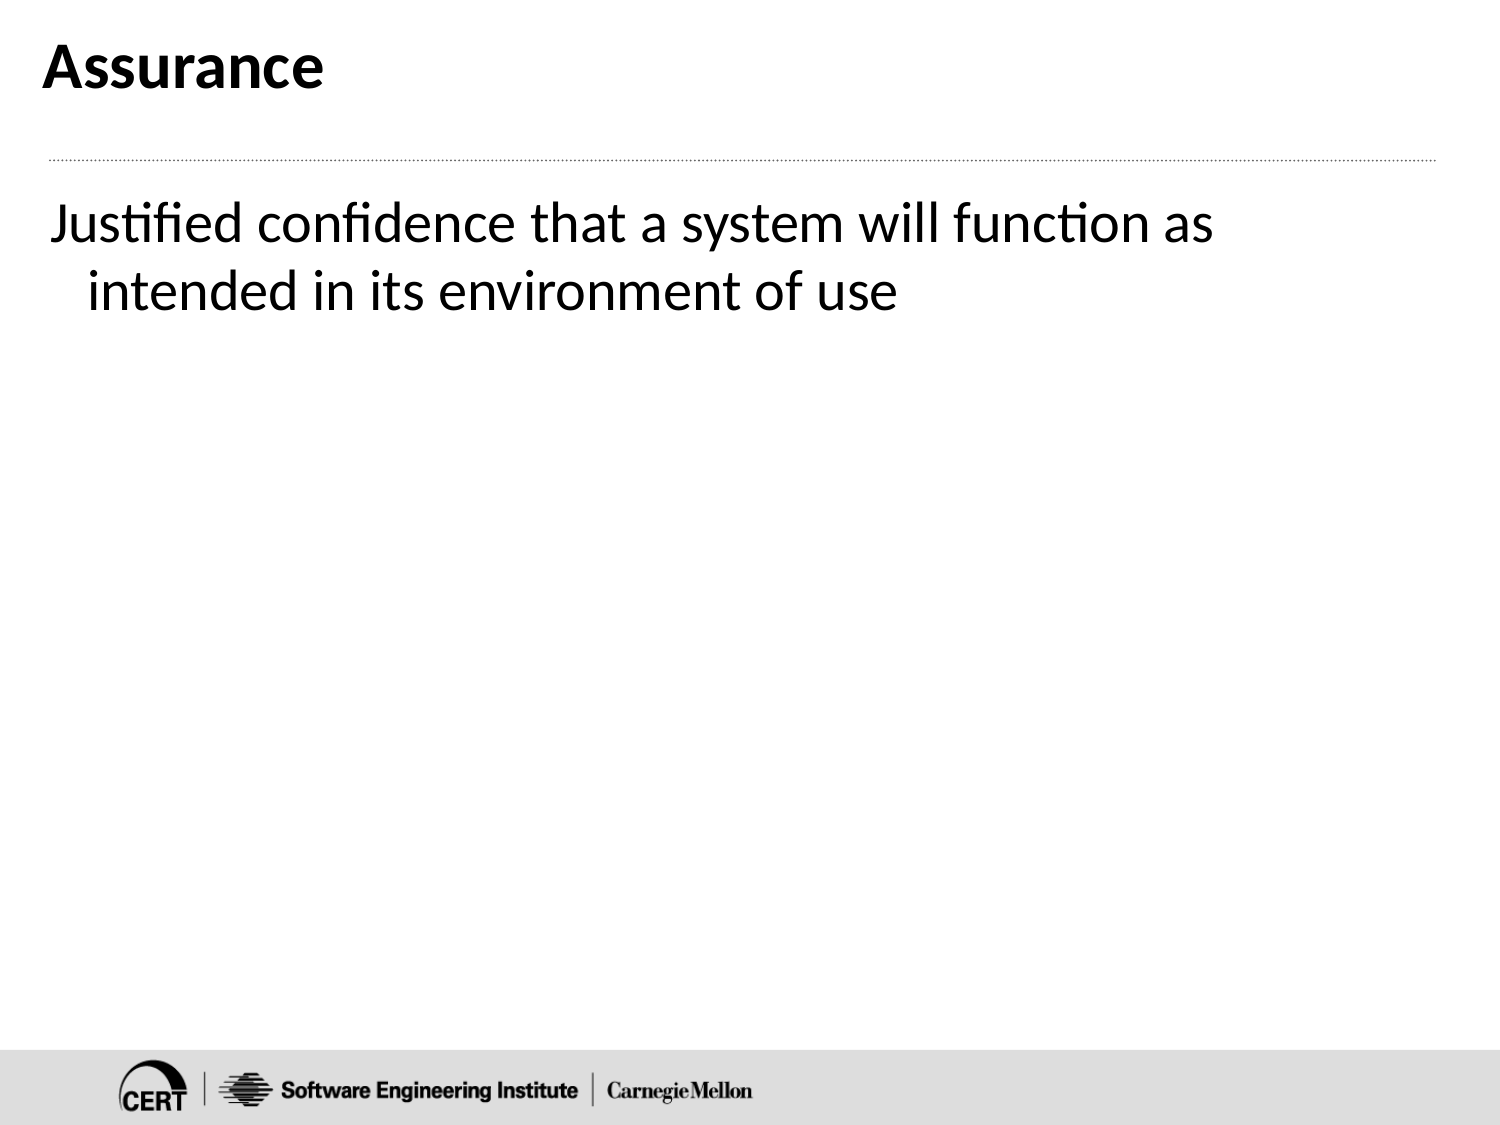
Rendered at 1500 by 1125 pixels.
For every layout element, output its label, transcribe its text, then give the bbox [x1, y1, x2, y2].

title Assurance [42, 37, 1434, 155]
list Justified confidence that a system will function as intended in its environment of use [49, 187, 1438, 1001]
picture [102, 1056, 765, 1117]
